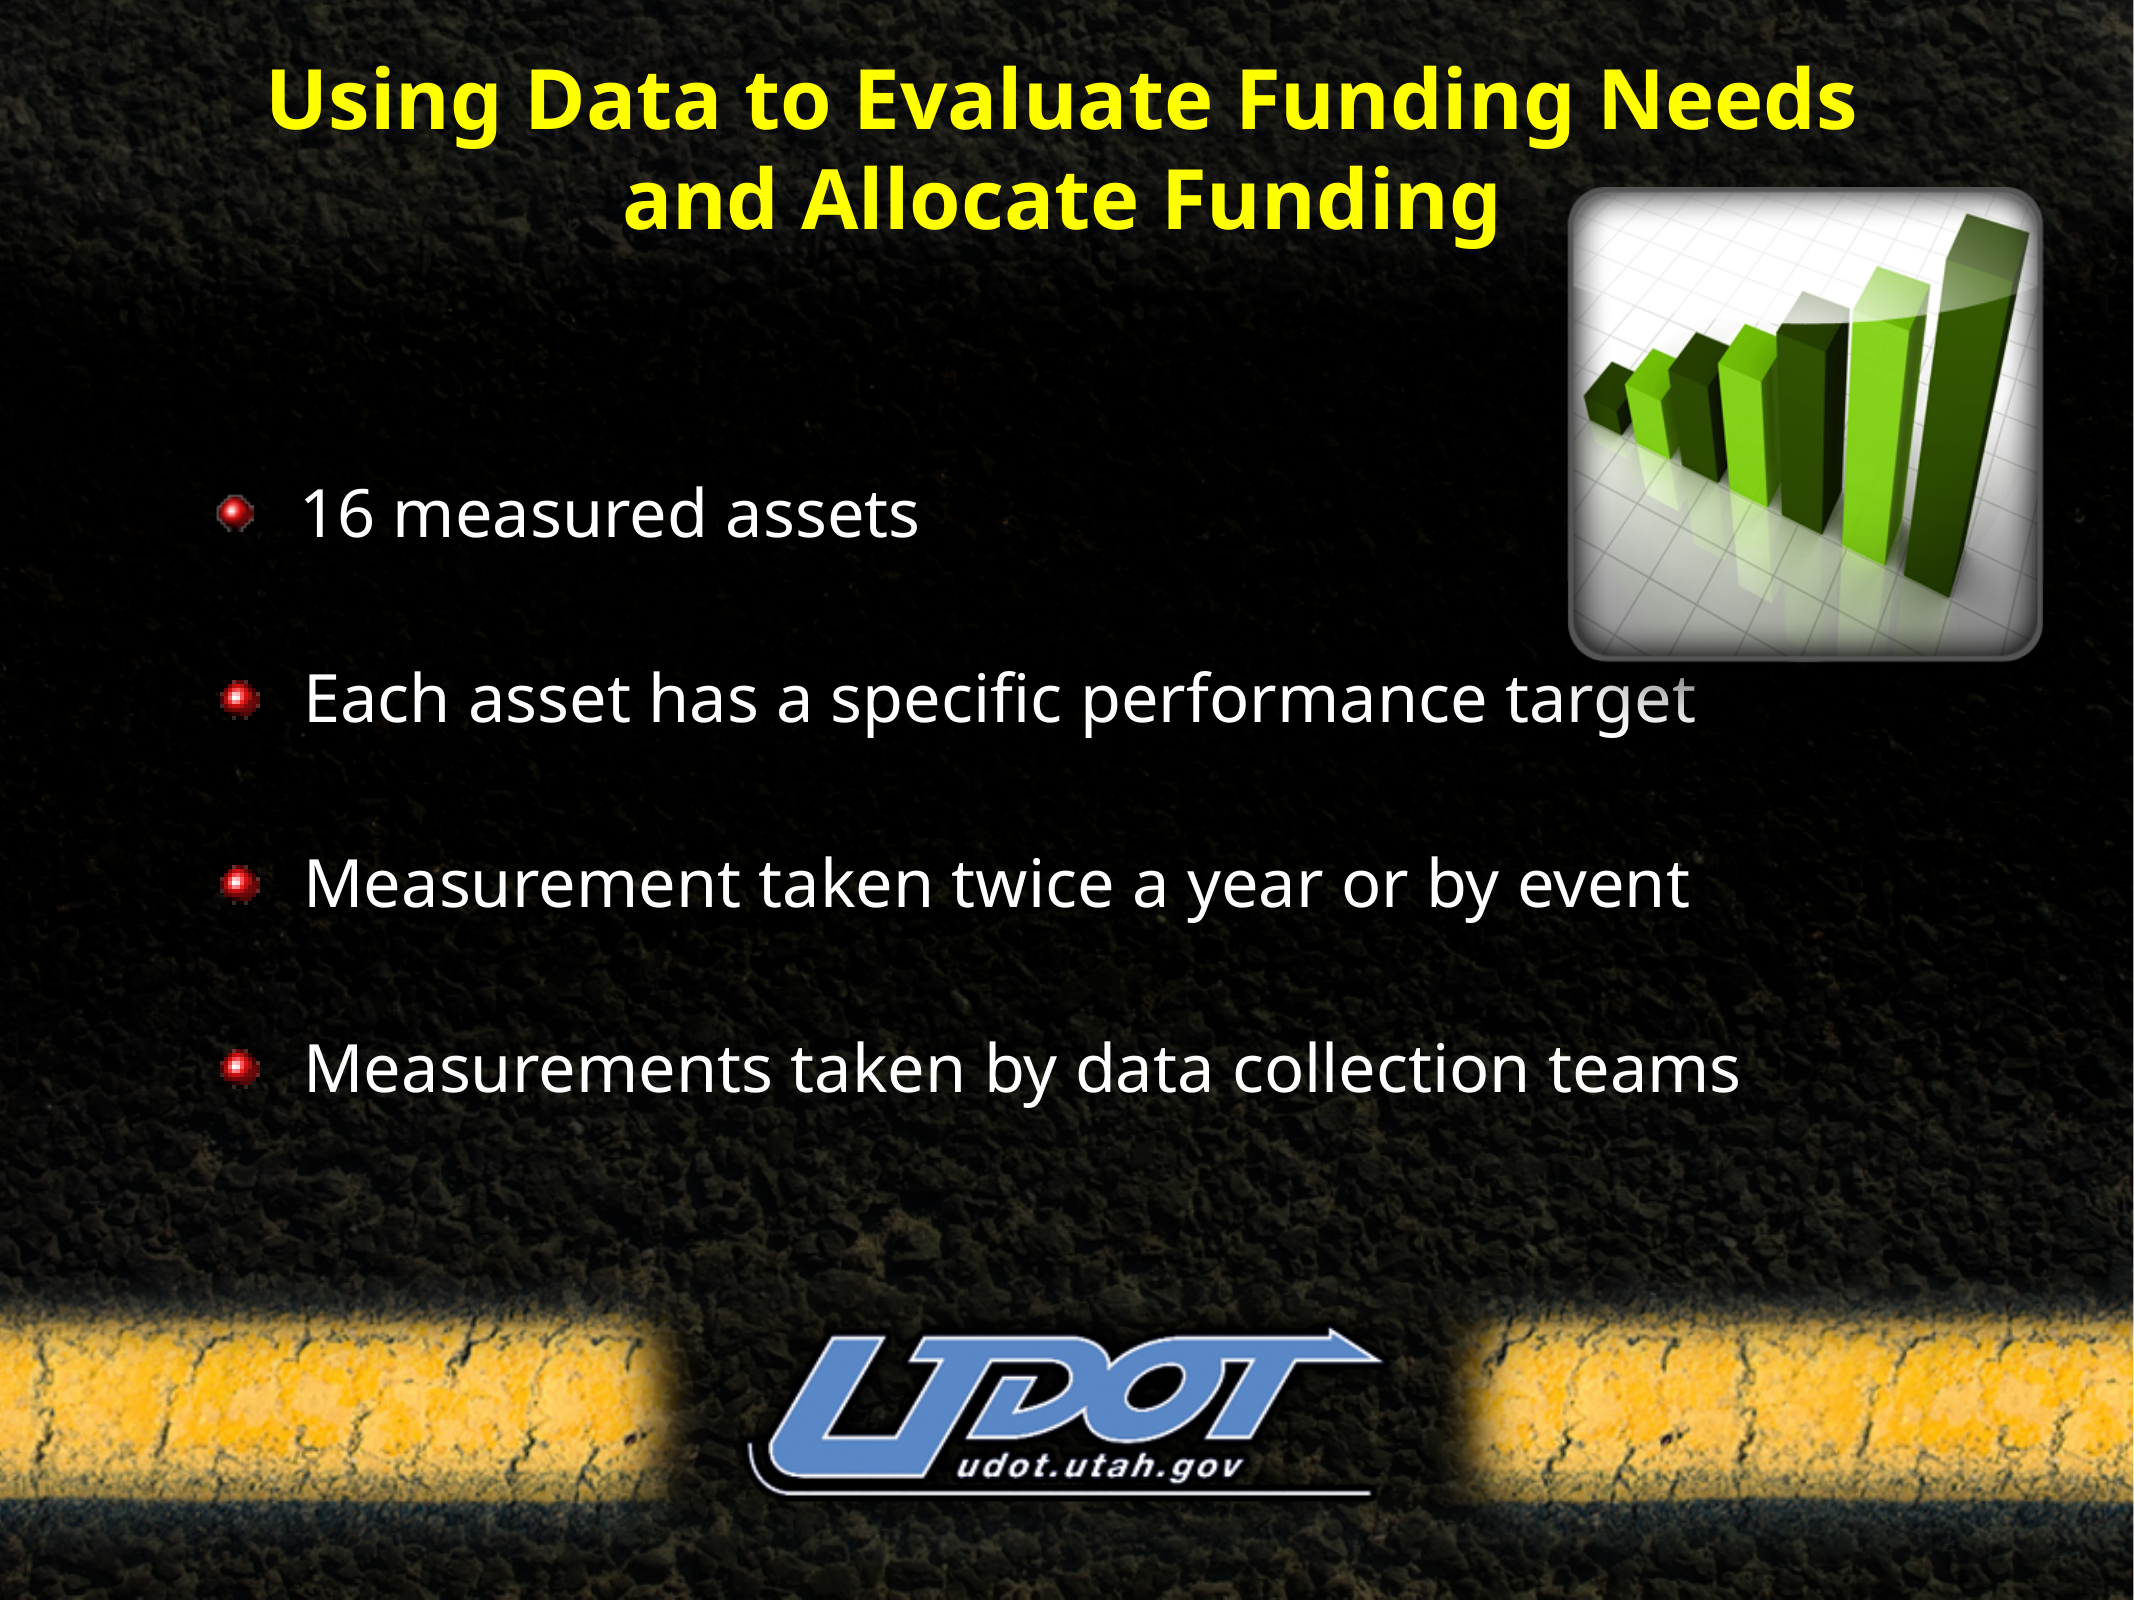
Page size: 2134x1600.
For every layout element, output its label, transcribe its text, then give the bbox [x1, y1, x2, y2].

title Using Data to Evaluate Funding Needs and Allocate Funding [203, 36, 1922, 201]
list 16 measured assets Each asset has a specific performance target Measurement taken twice a year or by event Measurements taken by data collection teams [203, 461, 1922, 1176]
picture [0, 0, 2134, 1600]
